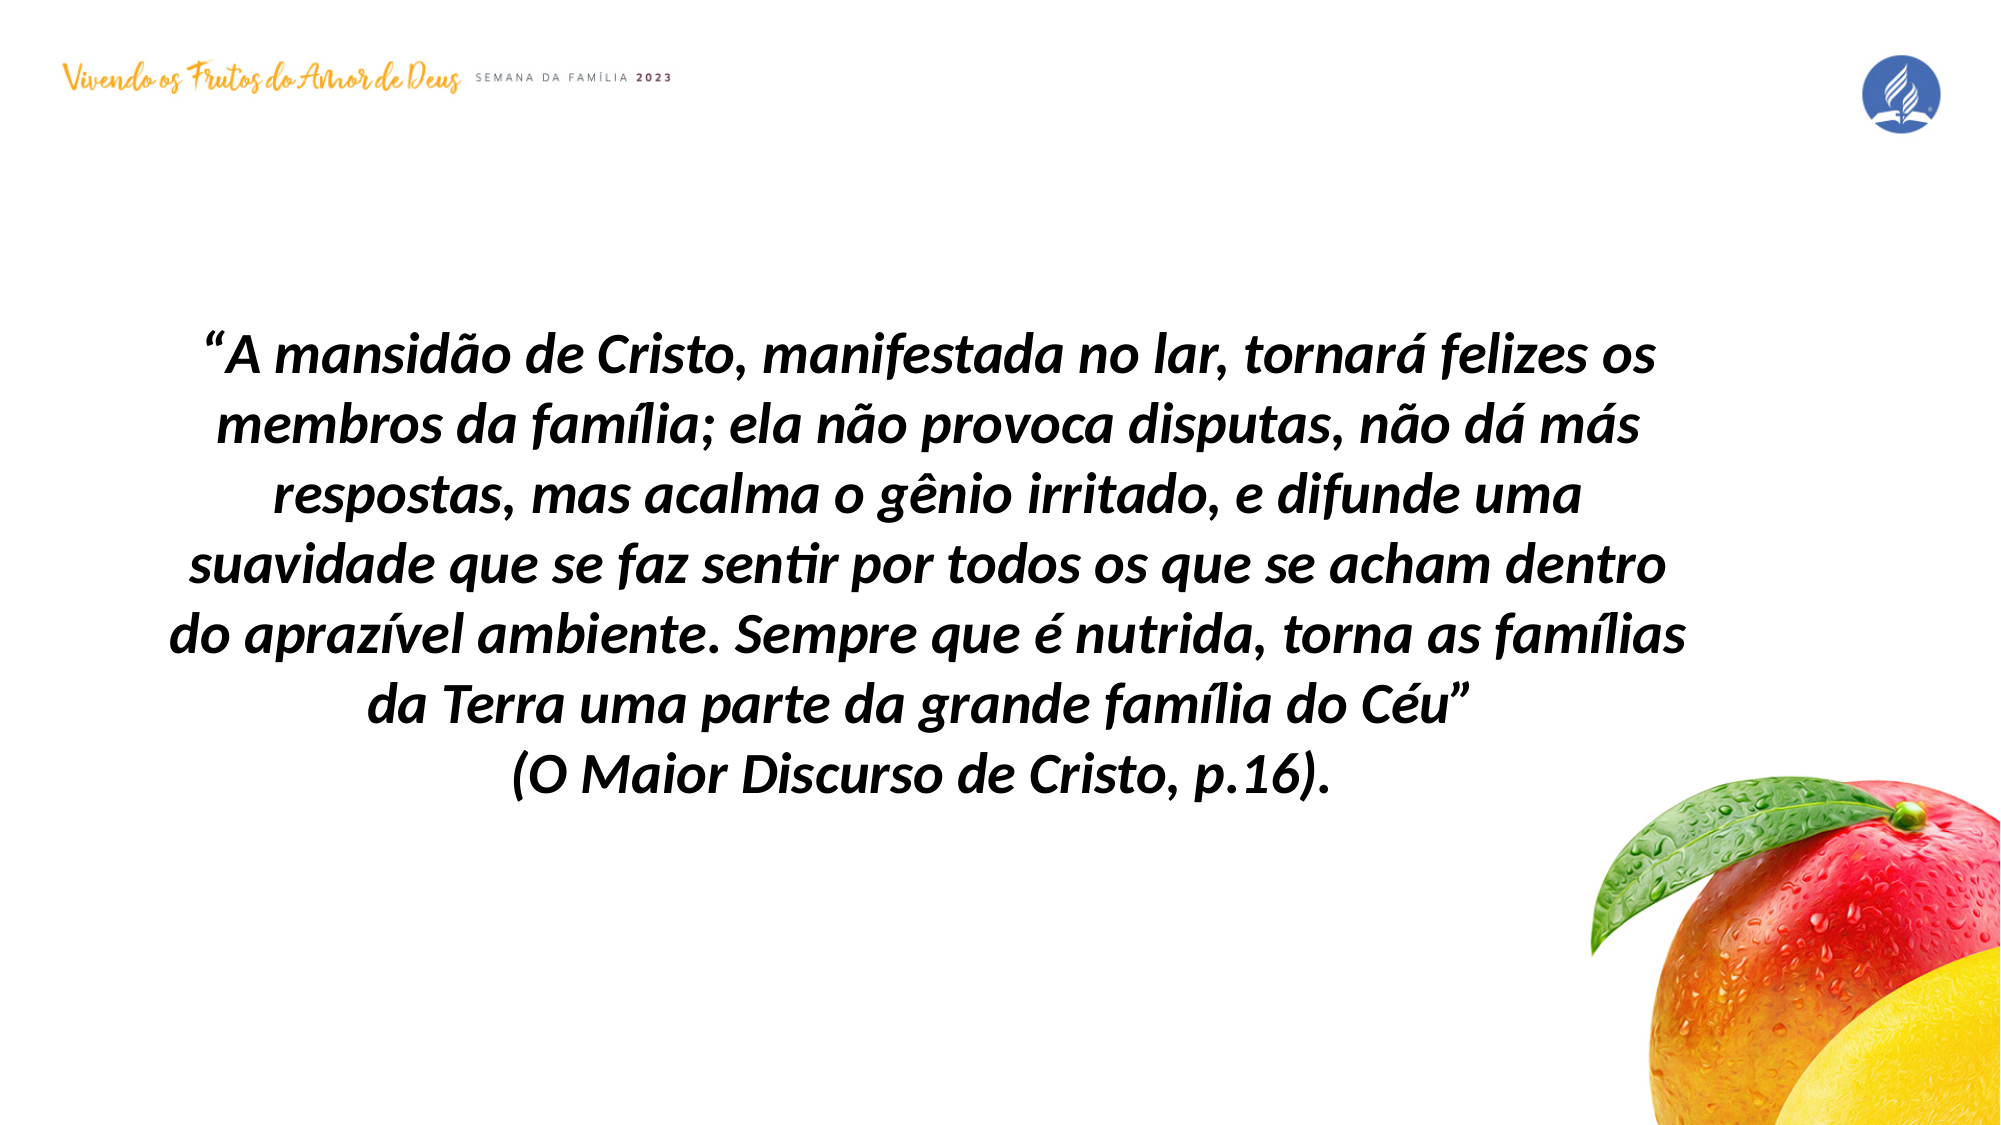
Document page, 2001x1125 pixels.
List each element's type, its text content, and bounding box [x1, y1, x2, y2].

text_box “A mansidão de Cristo, manifestada no lar, tornará felizes os membros da família; ela não provoca disputas, não dá más respostas, mas acalma o gênio irritado, e difunde uma suavidade que se faz sentir por todos os que se acham dentro do aprazível ambiente. Sempre que é nutrida, torna as famílias da Terra uma parte da grande família do Céu” (O Maior Discurso de Cristo, p.16). [132, 307, 1732, 813]
picture [0, 0, 2001, 1125]
